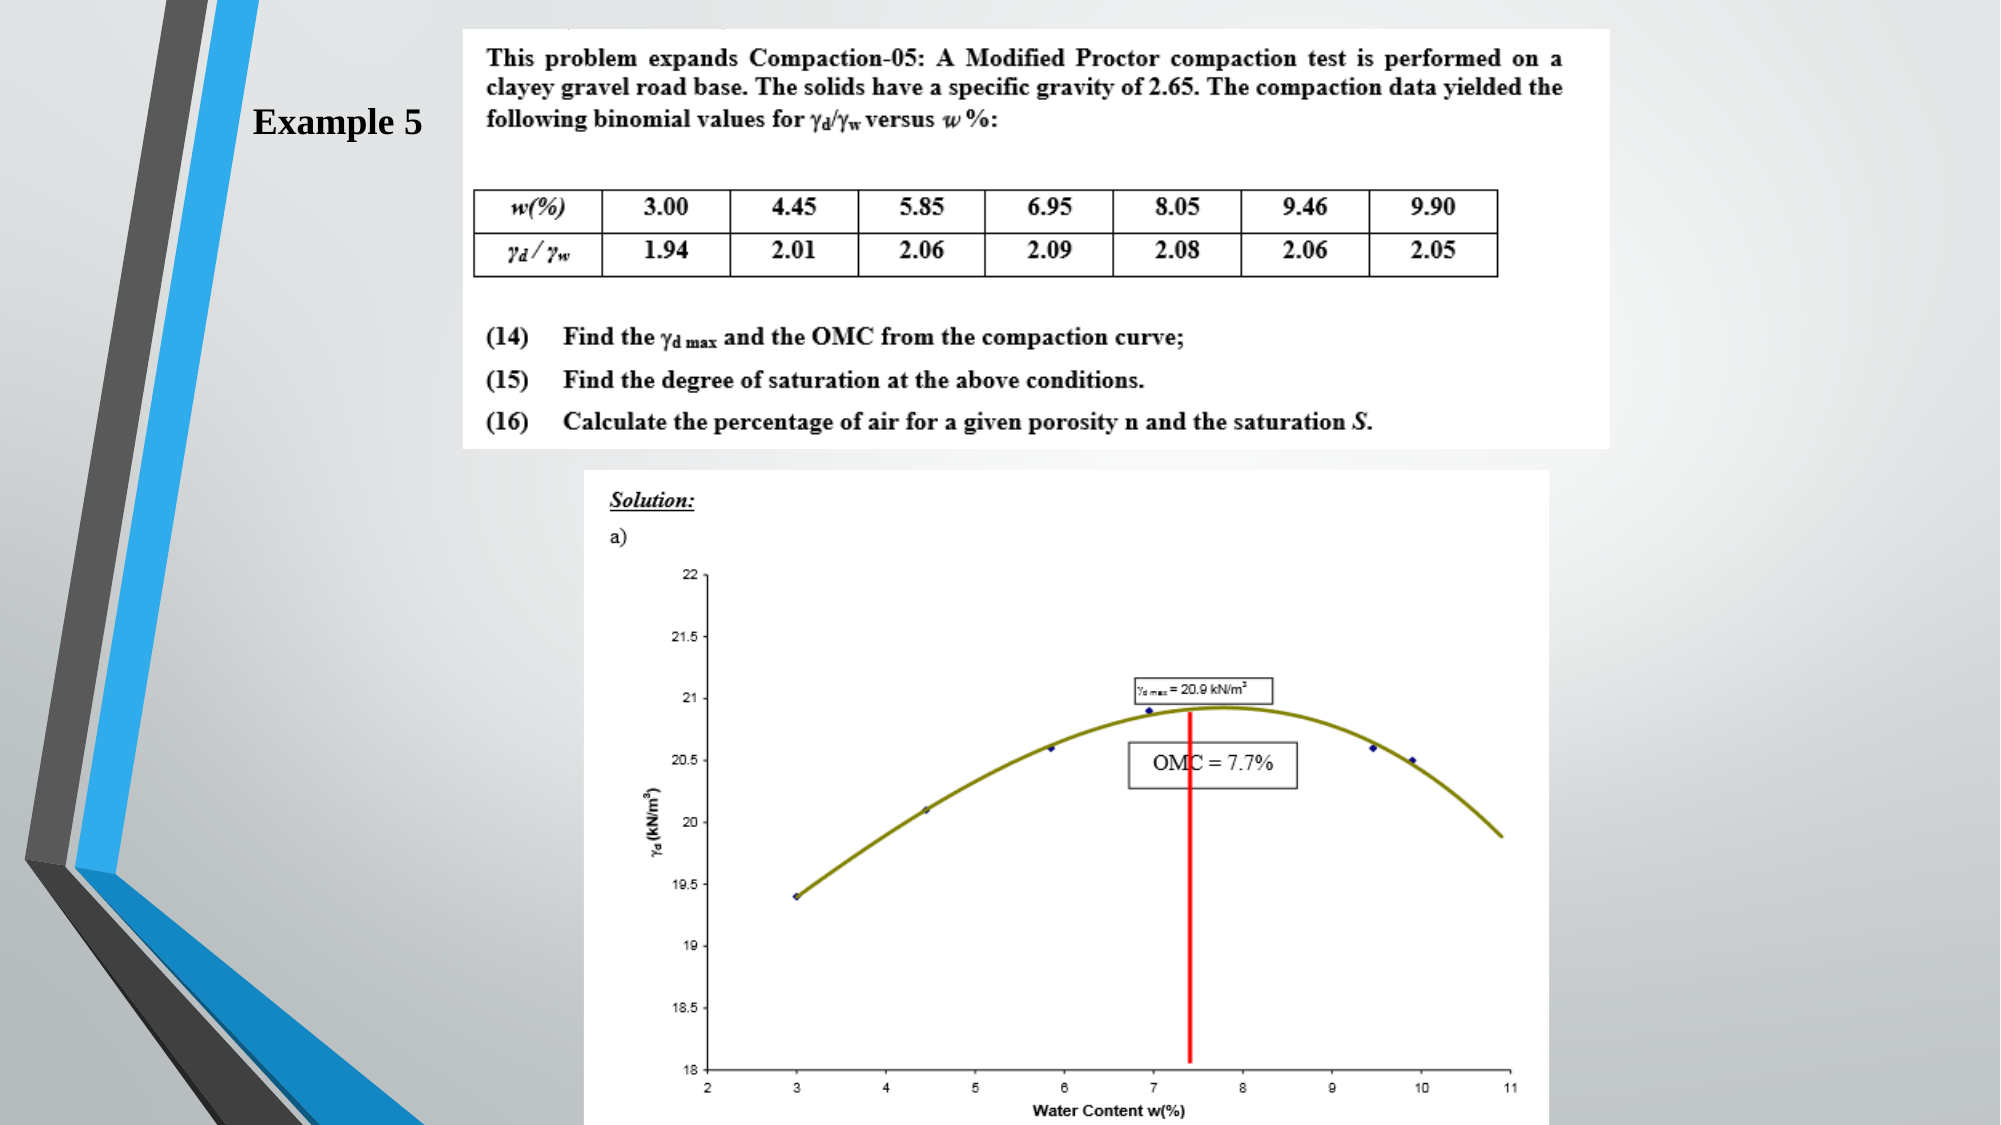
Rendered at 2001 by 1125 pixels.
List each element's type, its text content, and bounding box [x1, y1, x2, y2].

picture [462, 28, 1610, 450]
text_box Example 5 [238, 89, 462, 150]
picture [583, 470, 1550, 1125]
